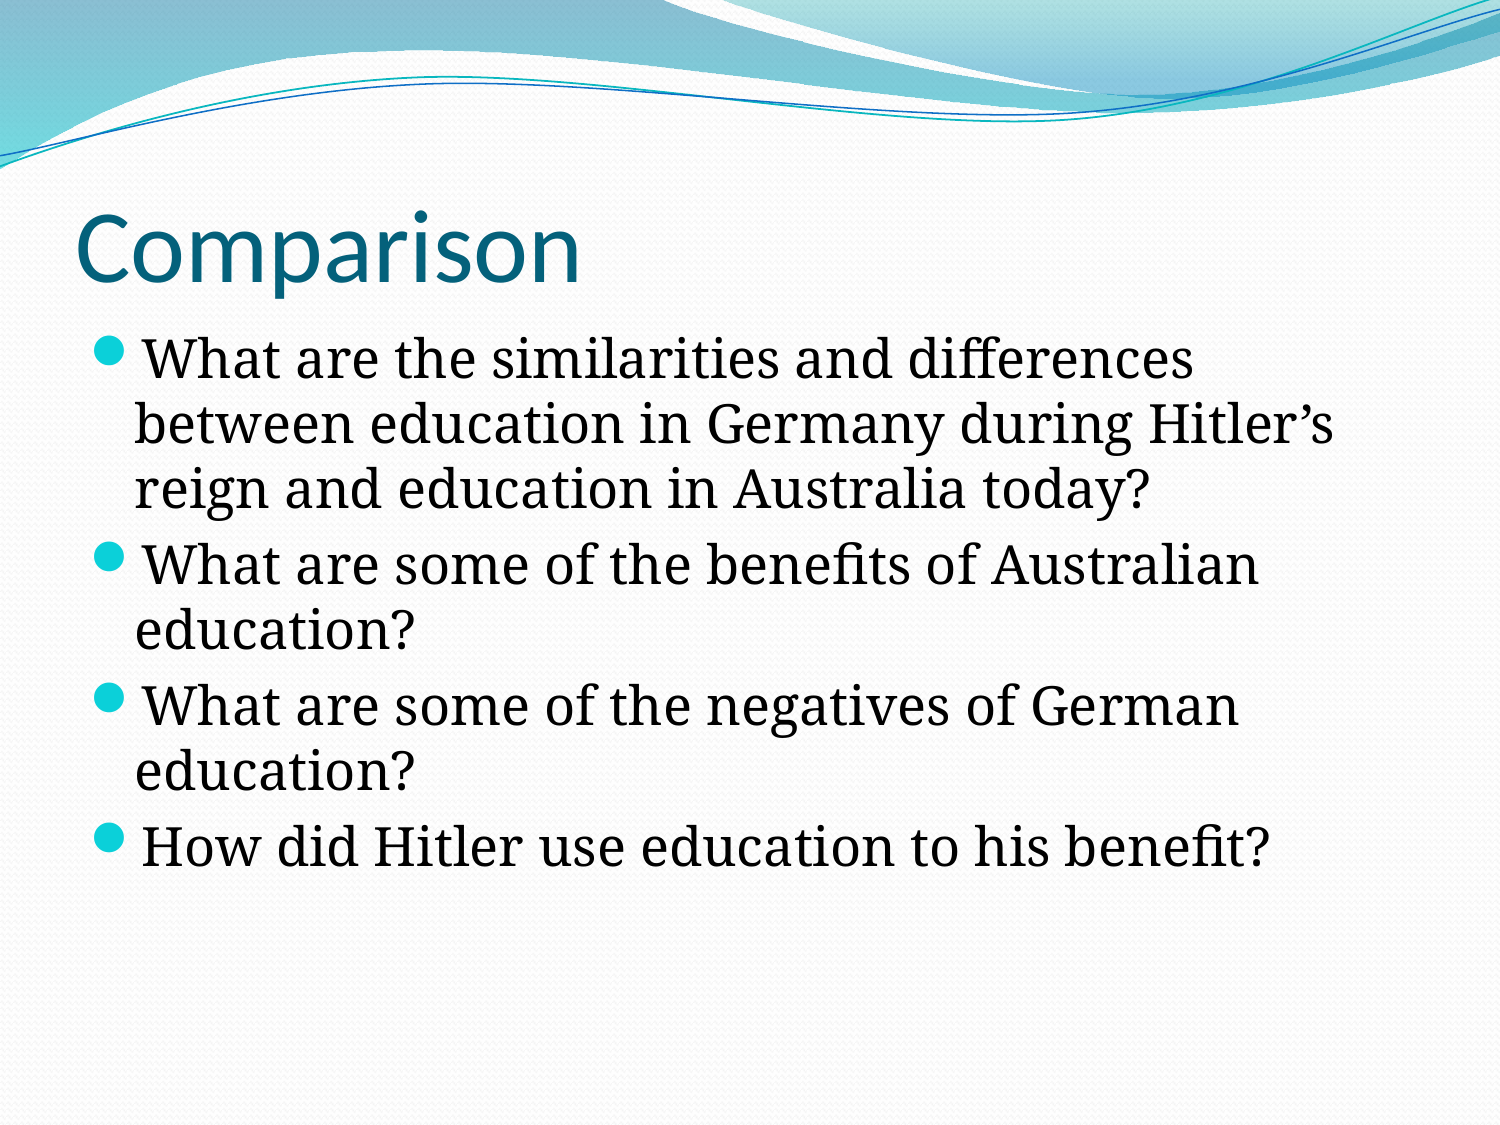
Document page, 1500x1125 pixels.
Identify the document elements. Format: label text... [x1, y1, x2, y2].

title Comparison [75, 115, 1425, 303]
list What are the similarities and differences between education in Germany during Hitler’s reign and education in Australia today? What are some of the benefits of Australian education? What are some of the negatives of German education? How did Hitler use education to his benefit? [75, 317, 1425, 1038]
